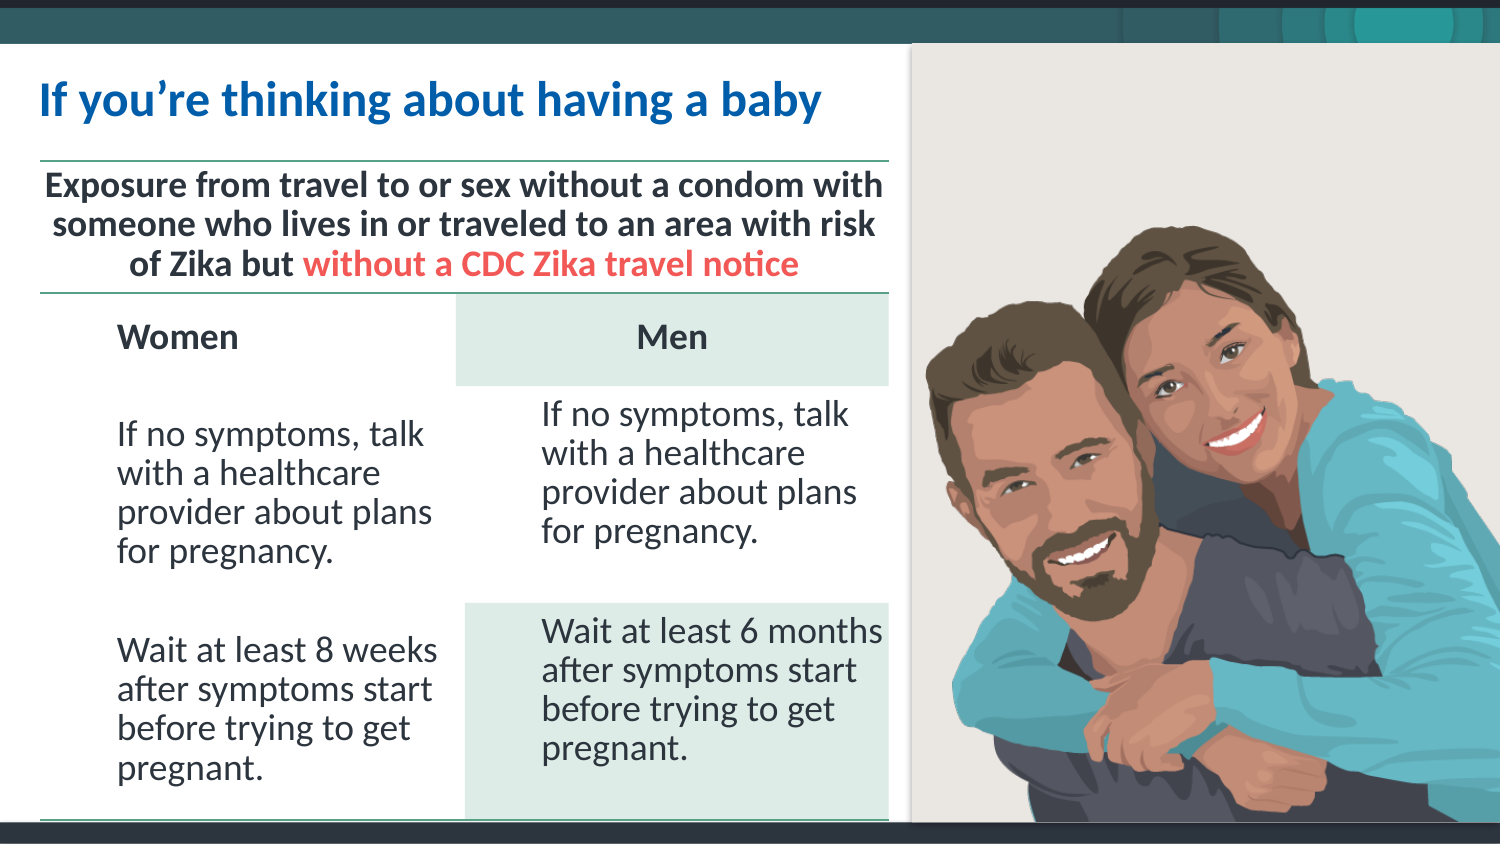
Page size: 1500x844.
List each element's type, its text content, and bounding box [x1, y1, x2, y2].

picture [0, 0, 1500, 44]
table_cell If no symptoms, talk with a healthcare provider about plans for pregnancy. [465, 386, 889, 603]
picture [924, 224, 1500, 823]
table_cell If no symptoms, talk with a healthcare provider about plans for pregnancy. [40, 386, 465, 603]
table_cell Wait at least 8 weeks after symptoms start before trying to get pregnant. [40, 603, 465, 819]
title If you’re thinking about having a baby [23, 59, 889, 211]
table_cell Women [40, 294, 456, 386]
table_cell Wait at least 6 months after symptoms start before trying to get pregnant. [465, 603, 889, 819]
table_header Exposure from travel to or sex without a condom with someone who lives in or traveled to an area with risk of Zika but without a CDC Zika travel notice [40, 162, 889, 292]
table_cell Men [456, 294, 889, 386]
